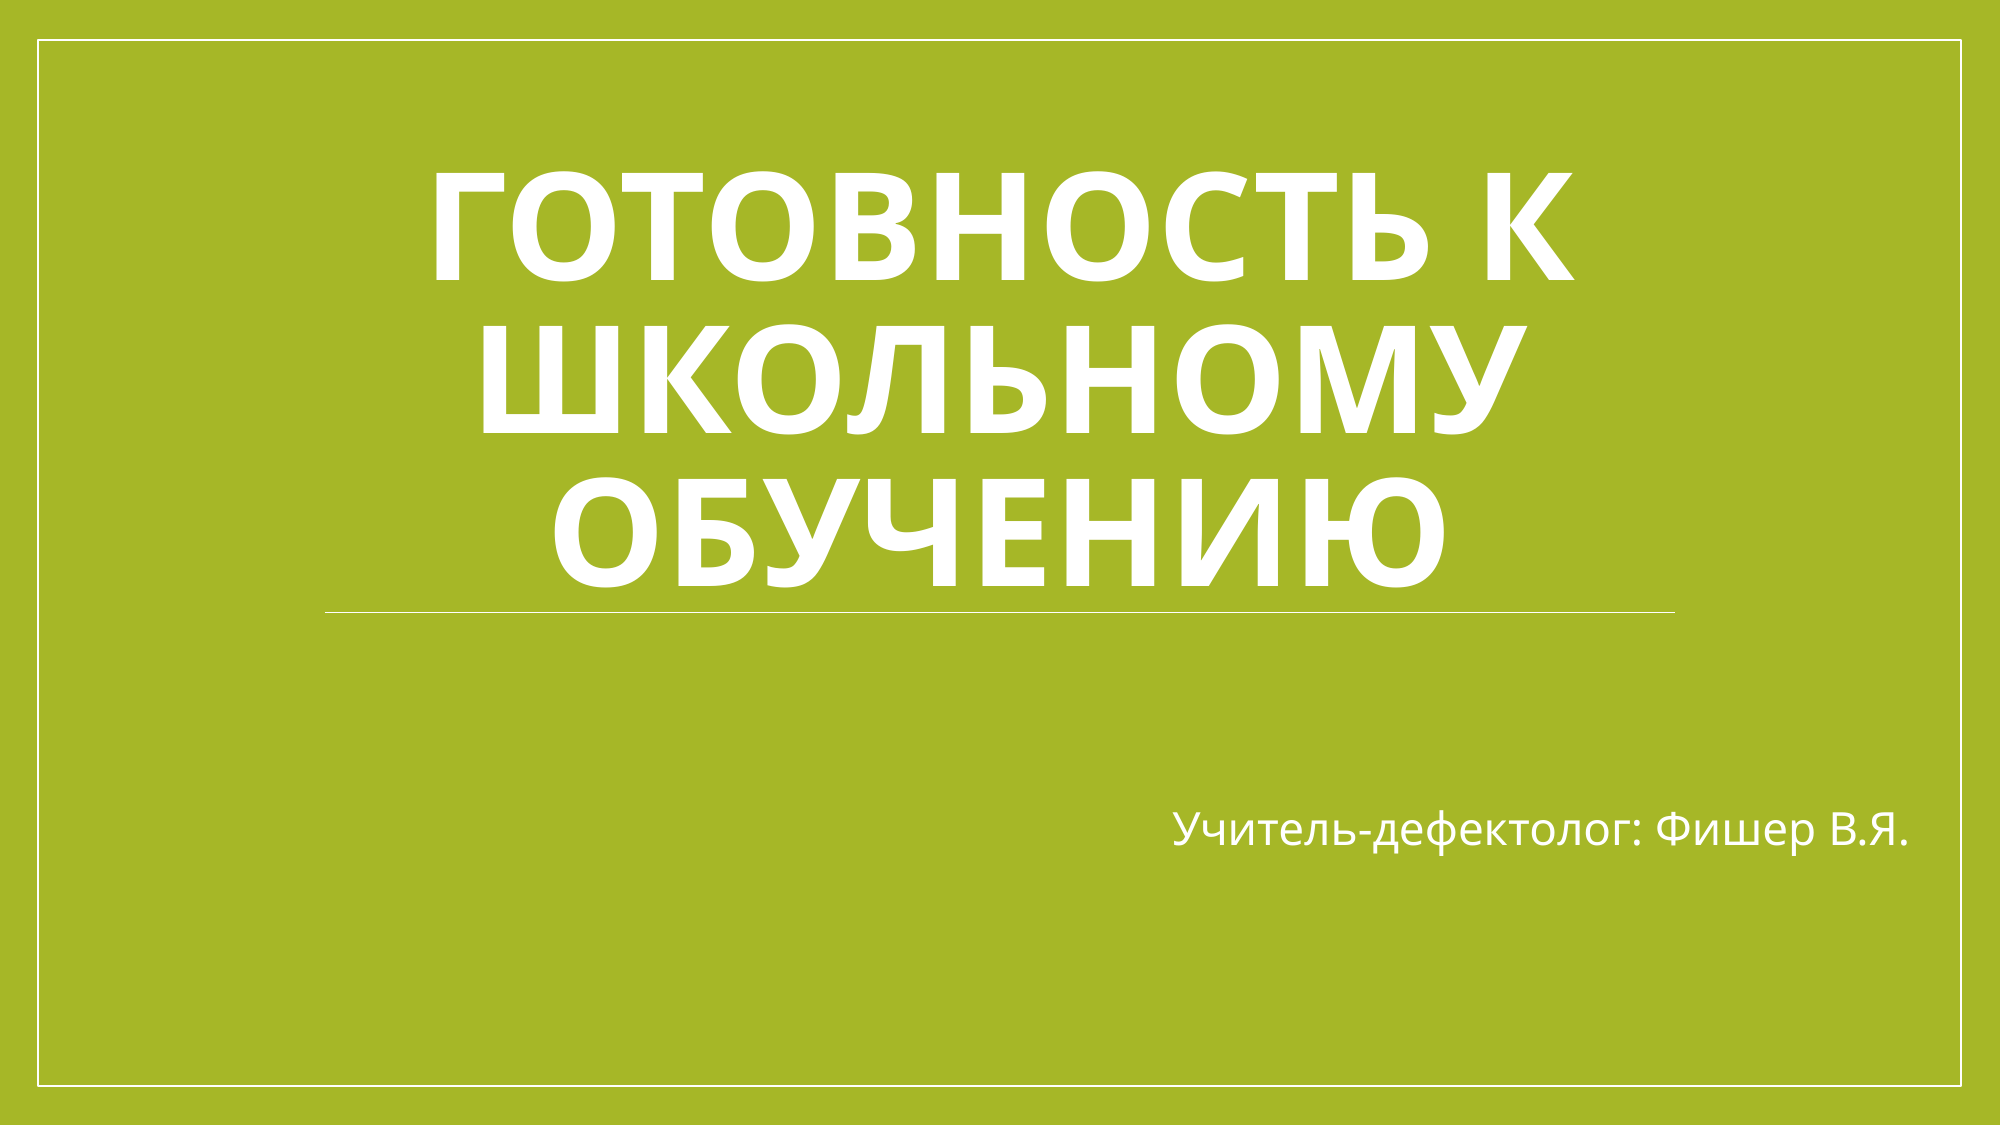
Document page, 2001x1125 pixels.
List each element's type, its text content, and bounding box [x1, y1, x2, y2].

subtitle Учитель-дефектолог: Фишер В.Я. [487, 798, 1926, 1027]
title готовность к школьному обучению [182, 68, 1818, 625]
